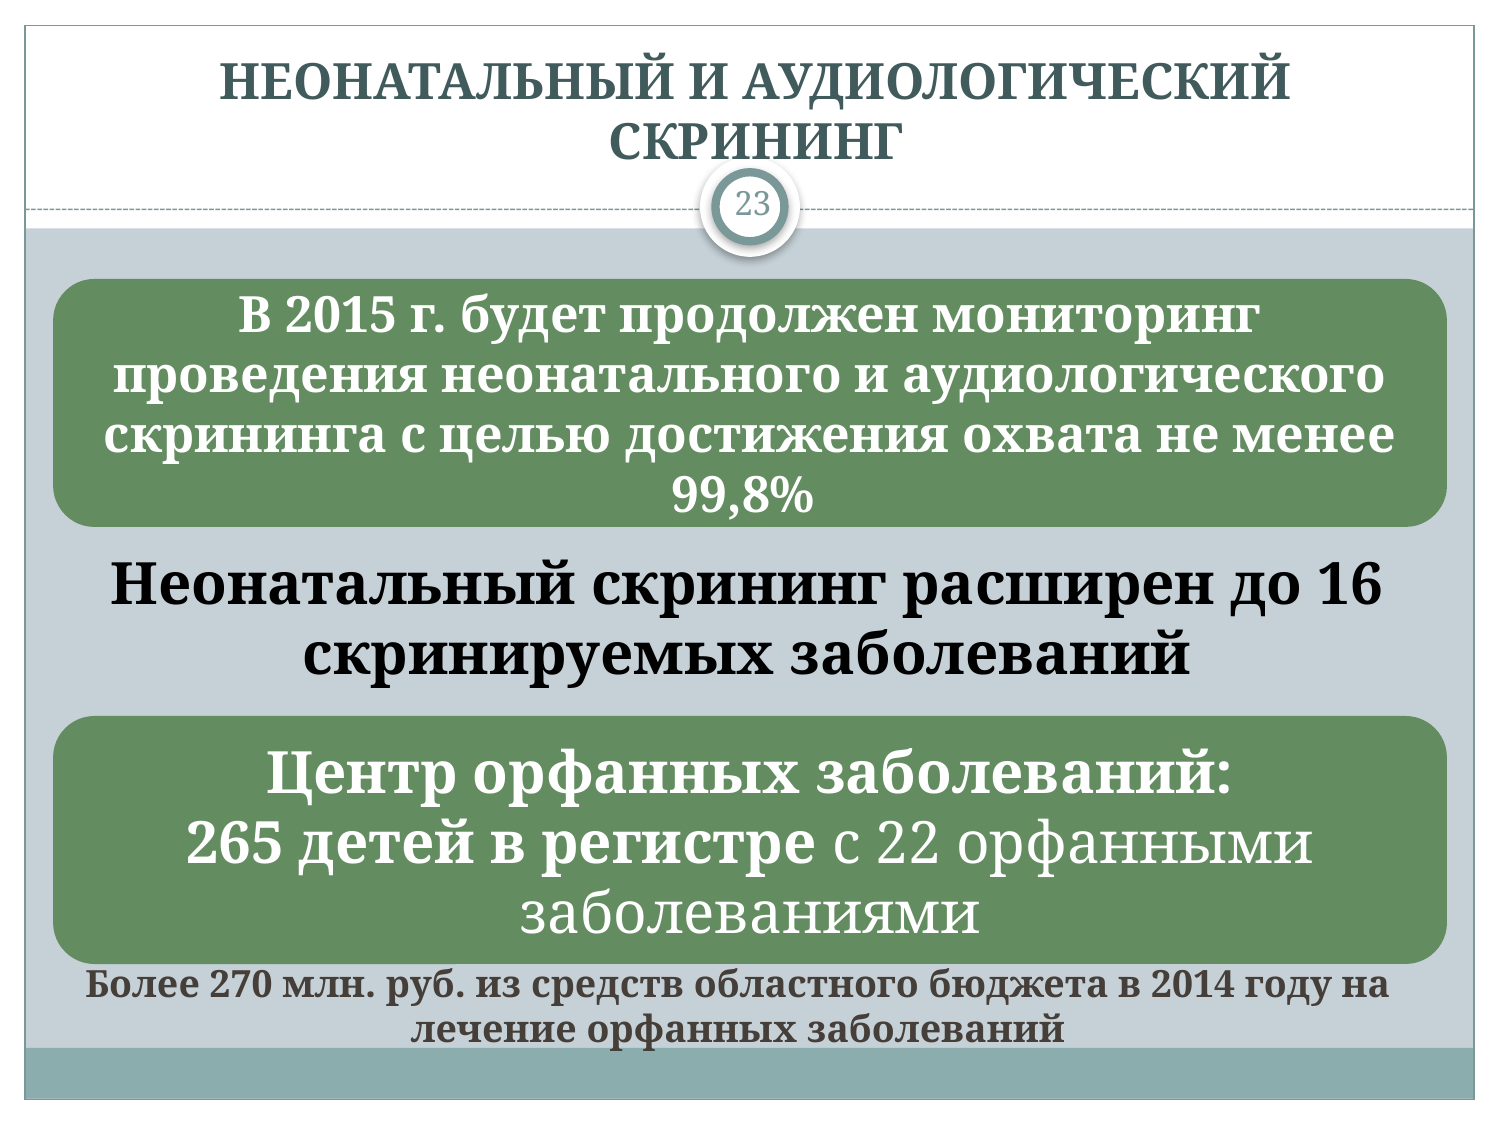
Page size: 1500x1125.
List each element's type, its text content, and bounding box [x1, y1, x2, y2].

text_box Более 270 млн. руб. из средств областного бюджета в 2014 году на лечение орфанных заболеваний [41, 952, 1436, 1057]
text_box НЕОНАТАЛЬНЫЙ И АУДИОЛОГИЧЕСКИЙ СКРИНИНГ [64, 42, 1447, 178]
text_box Центр орфанных заболеваний: 265 детей в регистре с 22 орфанными заболеваниями [52, 715, 1448, 952]
slide_number 23 [715, 168, 791, 241]
text_box Неонатальный скрининг расширен до 16 скринируемых заболеваний [64, 538, 1430, 694]
text_box В 2015 г. будет продолжен мониторинг проведения неонатального и аудиологического скрининга с целью достижения охвата не менее 99,8% [52, 277, 1448, 528]
